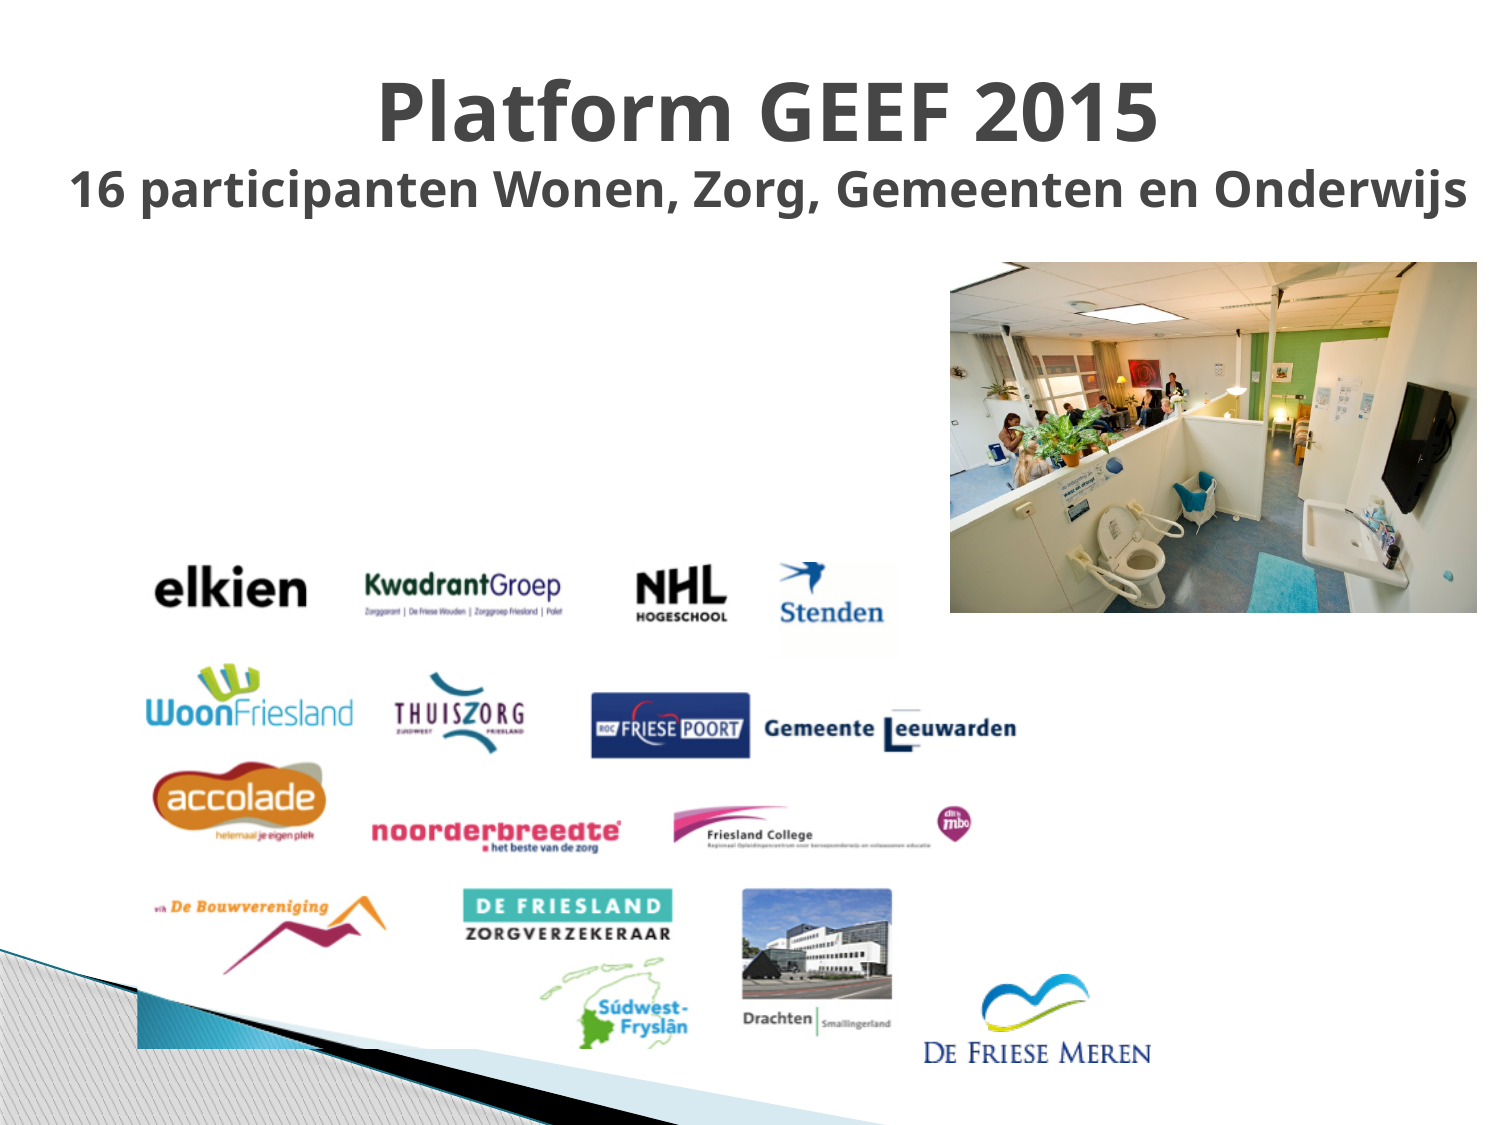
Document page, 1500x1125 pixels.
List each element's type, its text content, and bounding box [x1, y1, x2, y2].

title Platform GEEF 2015 16 participanten Wonen, Zorg, Gemeenten en Onderwijs [50, 45, 1488, 233]
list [137, 562, 1023, 1050]
picture [949, 262, 1477, 613]
picture [924, 974, 1152, 1063]
